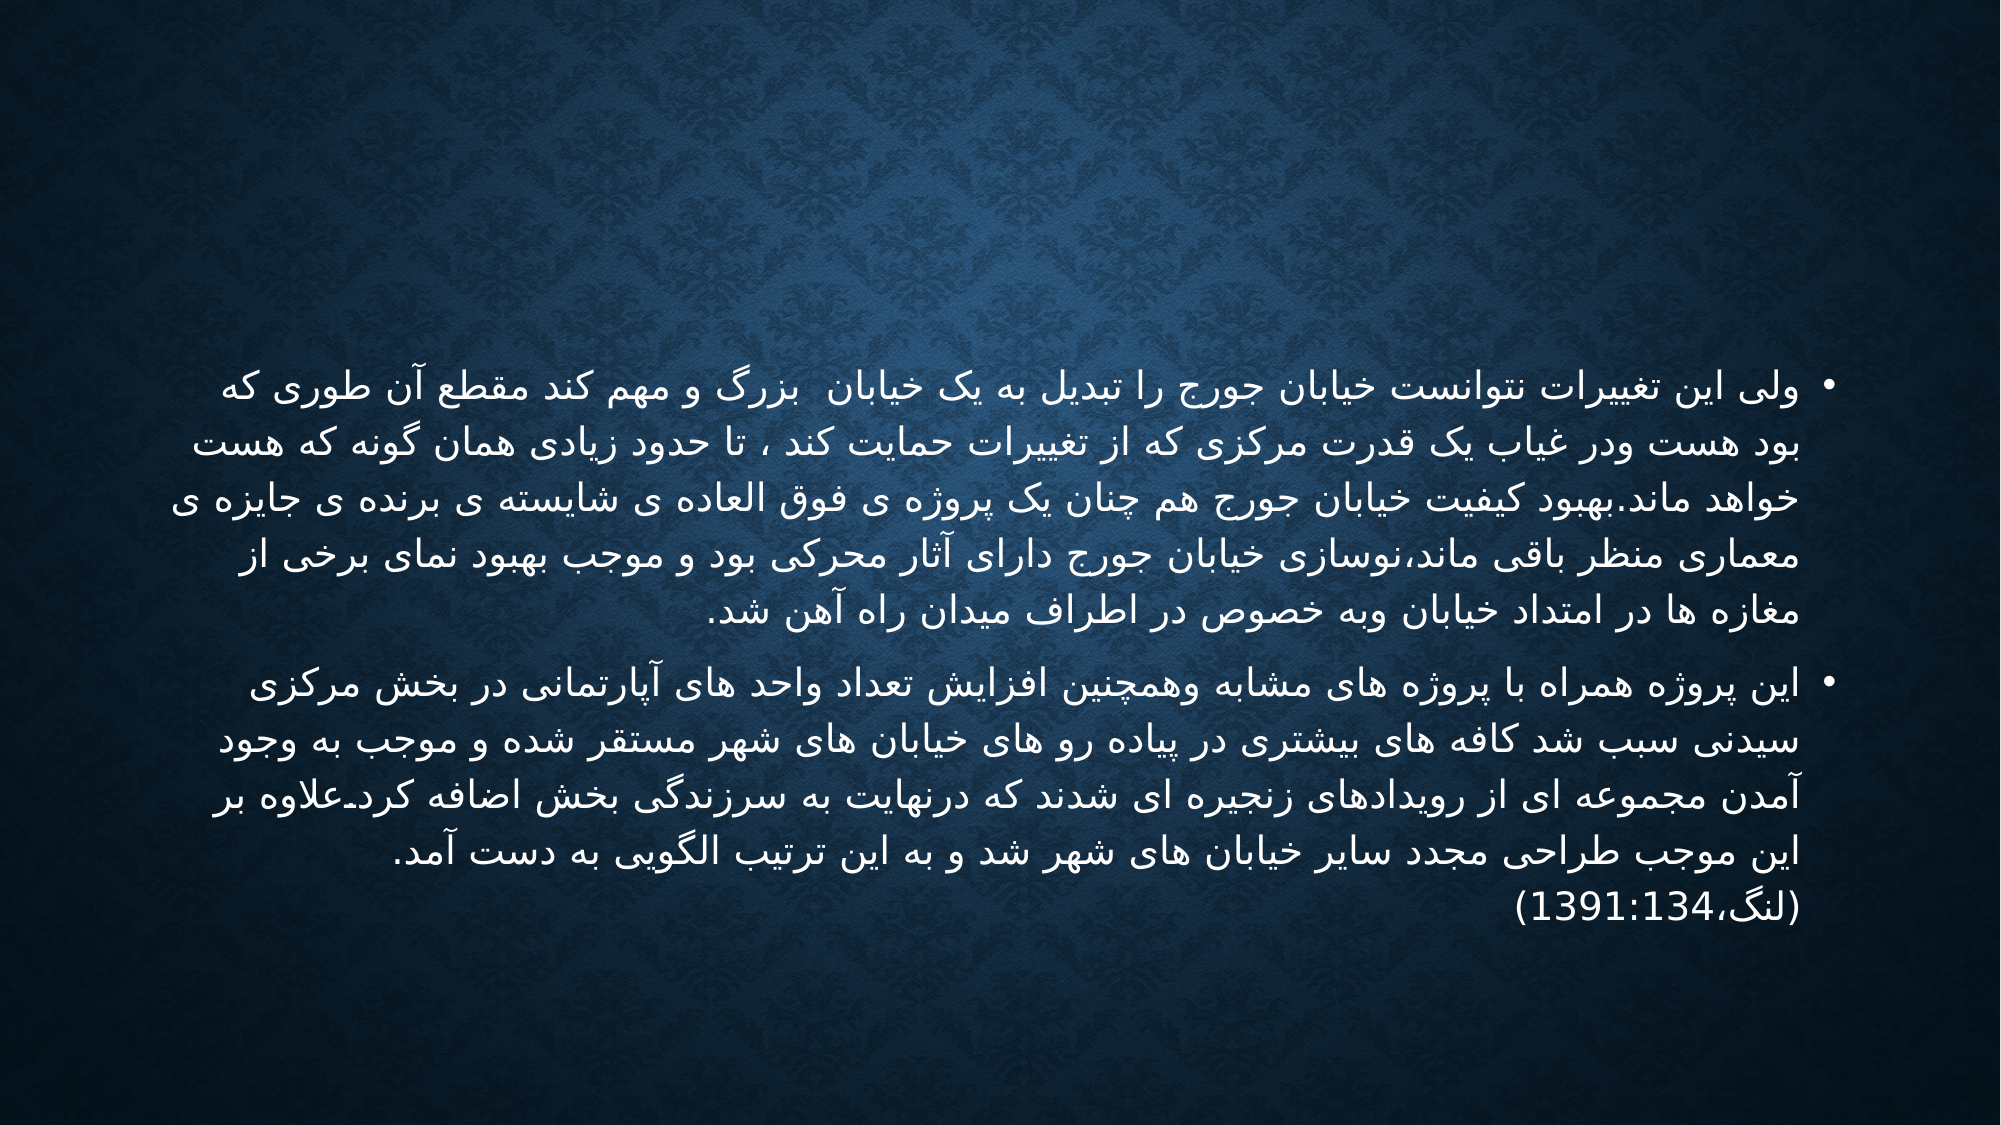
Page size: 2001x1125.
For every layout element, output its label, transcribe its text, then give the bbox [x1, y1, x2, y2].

list ولی این تغییرات نتوانست خیابان جورج را تبدیل به یک خیابان بزرگ و مهم کند مقطع آن طوری که بود هست ودر غیاب یک قدرت مرکزی که از تغییرات حمایت کند ، تا حدود زیادی همان گونه که هست خواهد ماند.بهبود کیفیت خیابان جورج هم چنان یک پروژه ی فوق العاده ی شایسته ی برنده ی جایزه ی معماری منظر باقی ماند،نوسازی خیابان جورج دارای آثار محرکی بود و موجب بهبود نمای برخی از مغازه ها در امتداد خیابان وبه خصوص در اطراف میدان راه آهن شد. این پروژه همراه با پروژه های مشابه وهمچنین افزایش تعداد واحد های آپارتمانی در بخش مرکزی سیدنی سبب شد کافه های بیشتری در پیاده رو های خیابان های شهر مستقر شده و موجب به وجود آمدن مجموعه ای از رویدادهای زنجیره ای شدند که درنهایت به سرزندگی بخش اضافه کرد.علاوه بر این موجب طراحی مجدد سایر خیابان های شهر شد و به این ترتیب الگویی به دست آمد. (لنگ،1391:134) [149, 343, 1849, 950]
